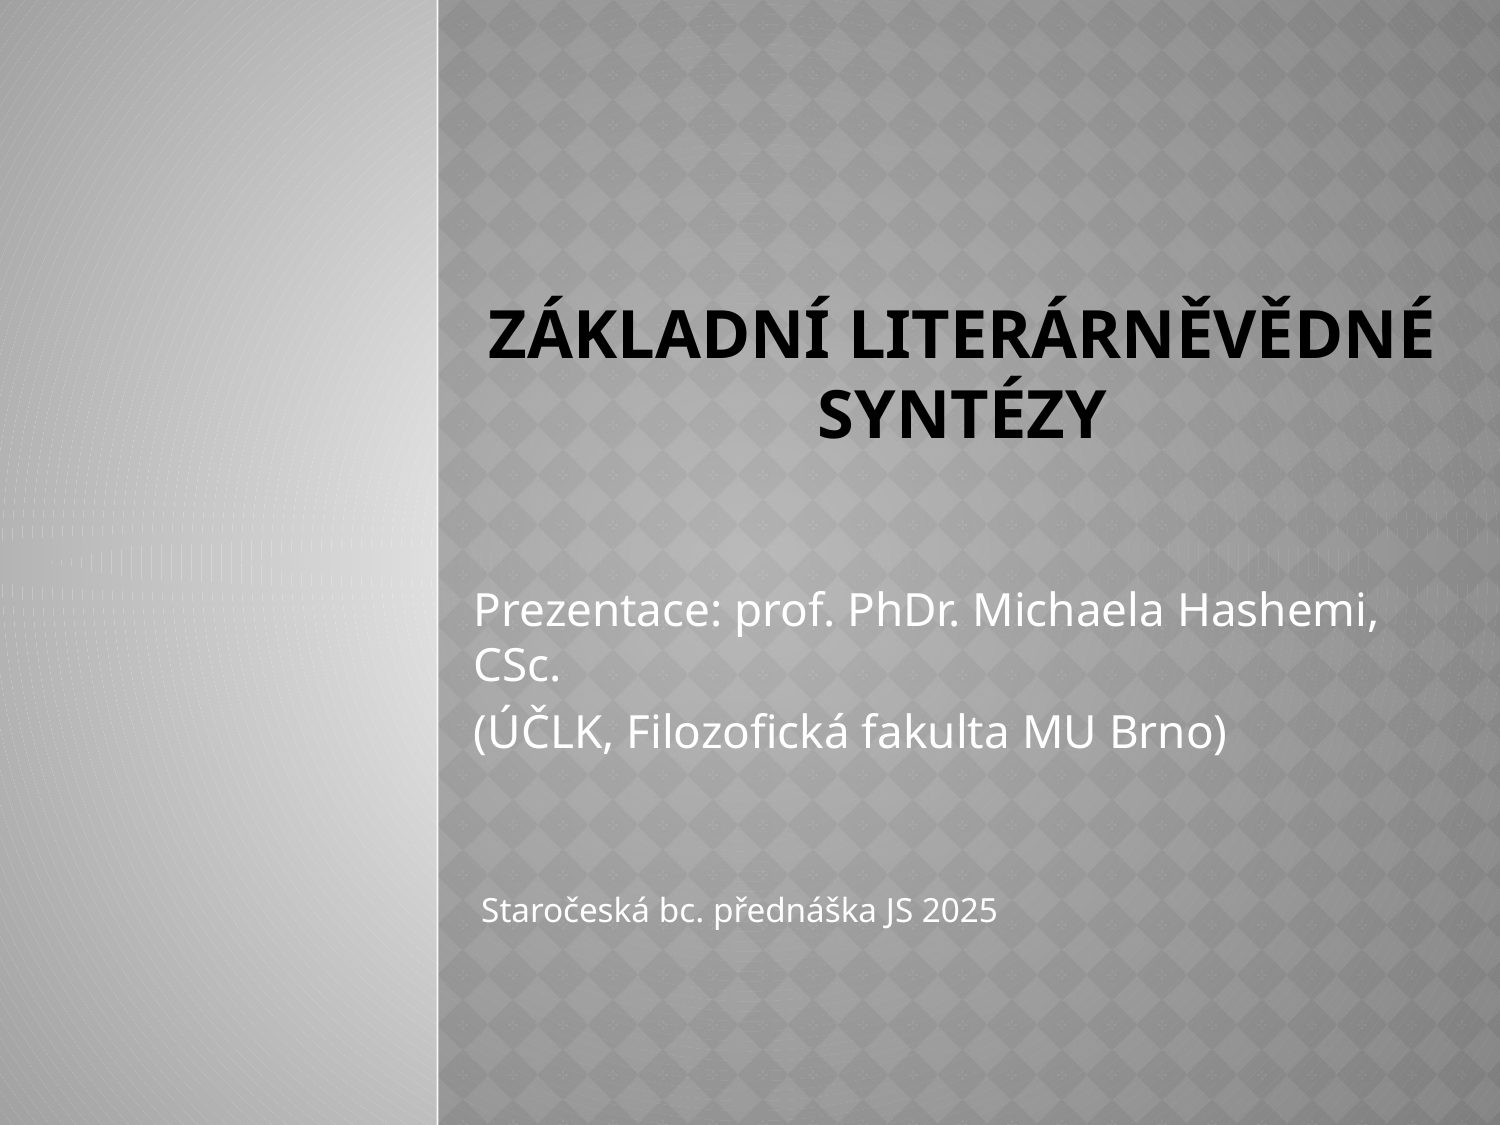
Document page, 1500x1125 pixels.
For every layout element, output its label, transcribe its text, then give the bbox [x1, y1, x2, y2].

title ZáklAdní literárněvědné syntézy [454, 184, 1471, 452]
text_box Staročeská bc. přednáška JS 2025 [466, 881, 1376, 937]
subtitle Prezentace: prof. PhDr. Michaela Hashemi, CSc. (ÚČLK, Filozofická fakulta MU Brno) [466, 580, 1483, 728]
